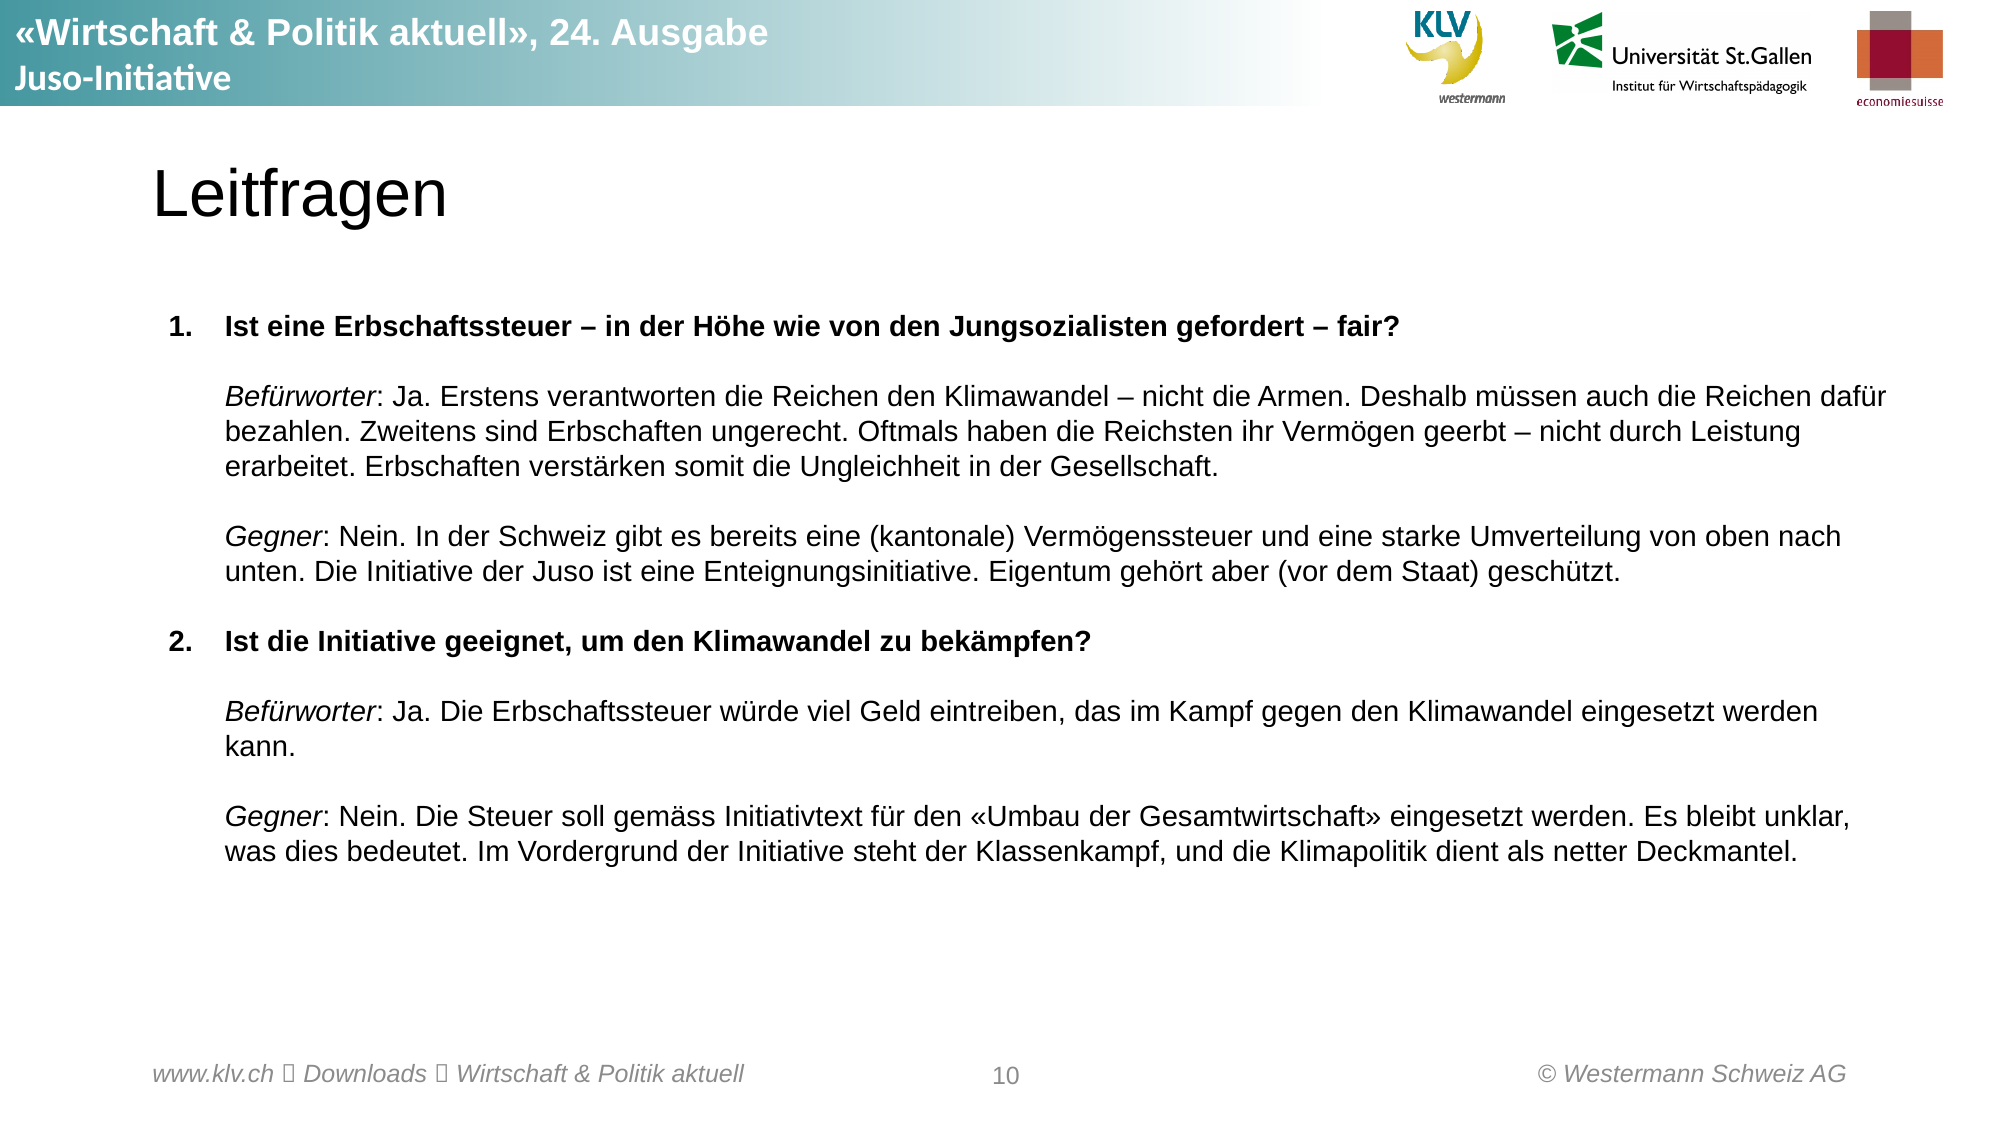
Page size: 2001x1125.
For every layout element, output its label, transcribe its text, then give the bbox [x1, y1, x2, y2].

picture [1406, 11, 1505, 92]
picture [1857, 11, 1943, 106]
text_box © Westermann Schweiz AG [1204, 1042, 1863, 1103]
slide_number 10 [812, 1044, 1200, 1105]
title Leitfragen [137, 92, 1863, 299]
picture [1552, 12, 1811, 92]
text_box Ist eine Erbschaftssteuer – in der Höhe wie von den Jungsozialisten gefordert – fair? Befürworter: Ja. Erstens verantworten die Reichen den Klimawandel – nicht die Armen. Deshalb müssen auch die Reichen dafür bezahlen. Zweitens sind Erbschaften ungerecht. Oftmals haben die Reichsten ihr Vermögen geerbt – nicht durch Leistung erarbeitet. Erbschaften verstärken somit die Ungleichheit in der Gesellschaft. Gegner: Nein. In der Schweiz gibt es bereits eine (kantonale) Vermögenssteuer und eine starke Umverteilung von oben nach unten. Die Initiative der Juso ist eine Enteignungsinitiative. Eigentum gehört aber (vor dem Staat) geschützt. Ist die Initiative geeignet, um den Klimawandel zu bekämpfen? Befürworter: Ja. Die Erbschaftssteuer würde viel Geld eintreiben, das im Kampf gegen den Klimawandel eingesetzt werden kann. Gegner: Nein. Die Steuer soll gemäss Initiativtext für den «Umbau der Gesamtwirtschaft» eingesetzt werden. Es bleibt unklar, was dies bedeutet. Im Vordergrund der Initiative steht der Klassenkampf, und die Klimapolitik dient als netter Deckmantel. [153, 300, 1908, 910]
slide_number www.klv.ch  Downloads  Wirtschaft & Politik aktuell [137, 1042, 813, 1103]
